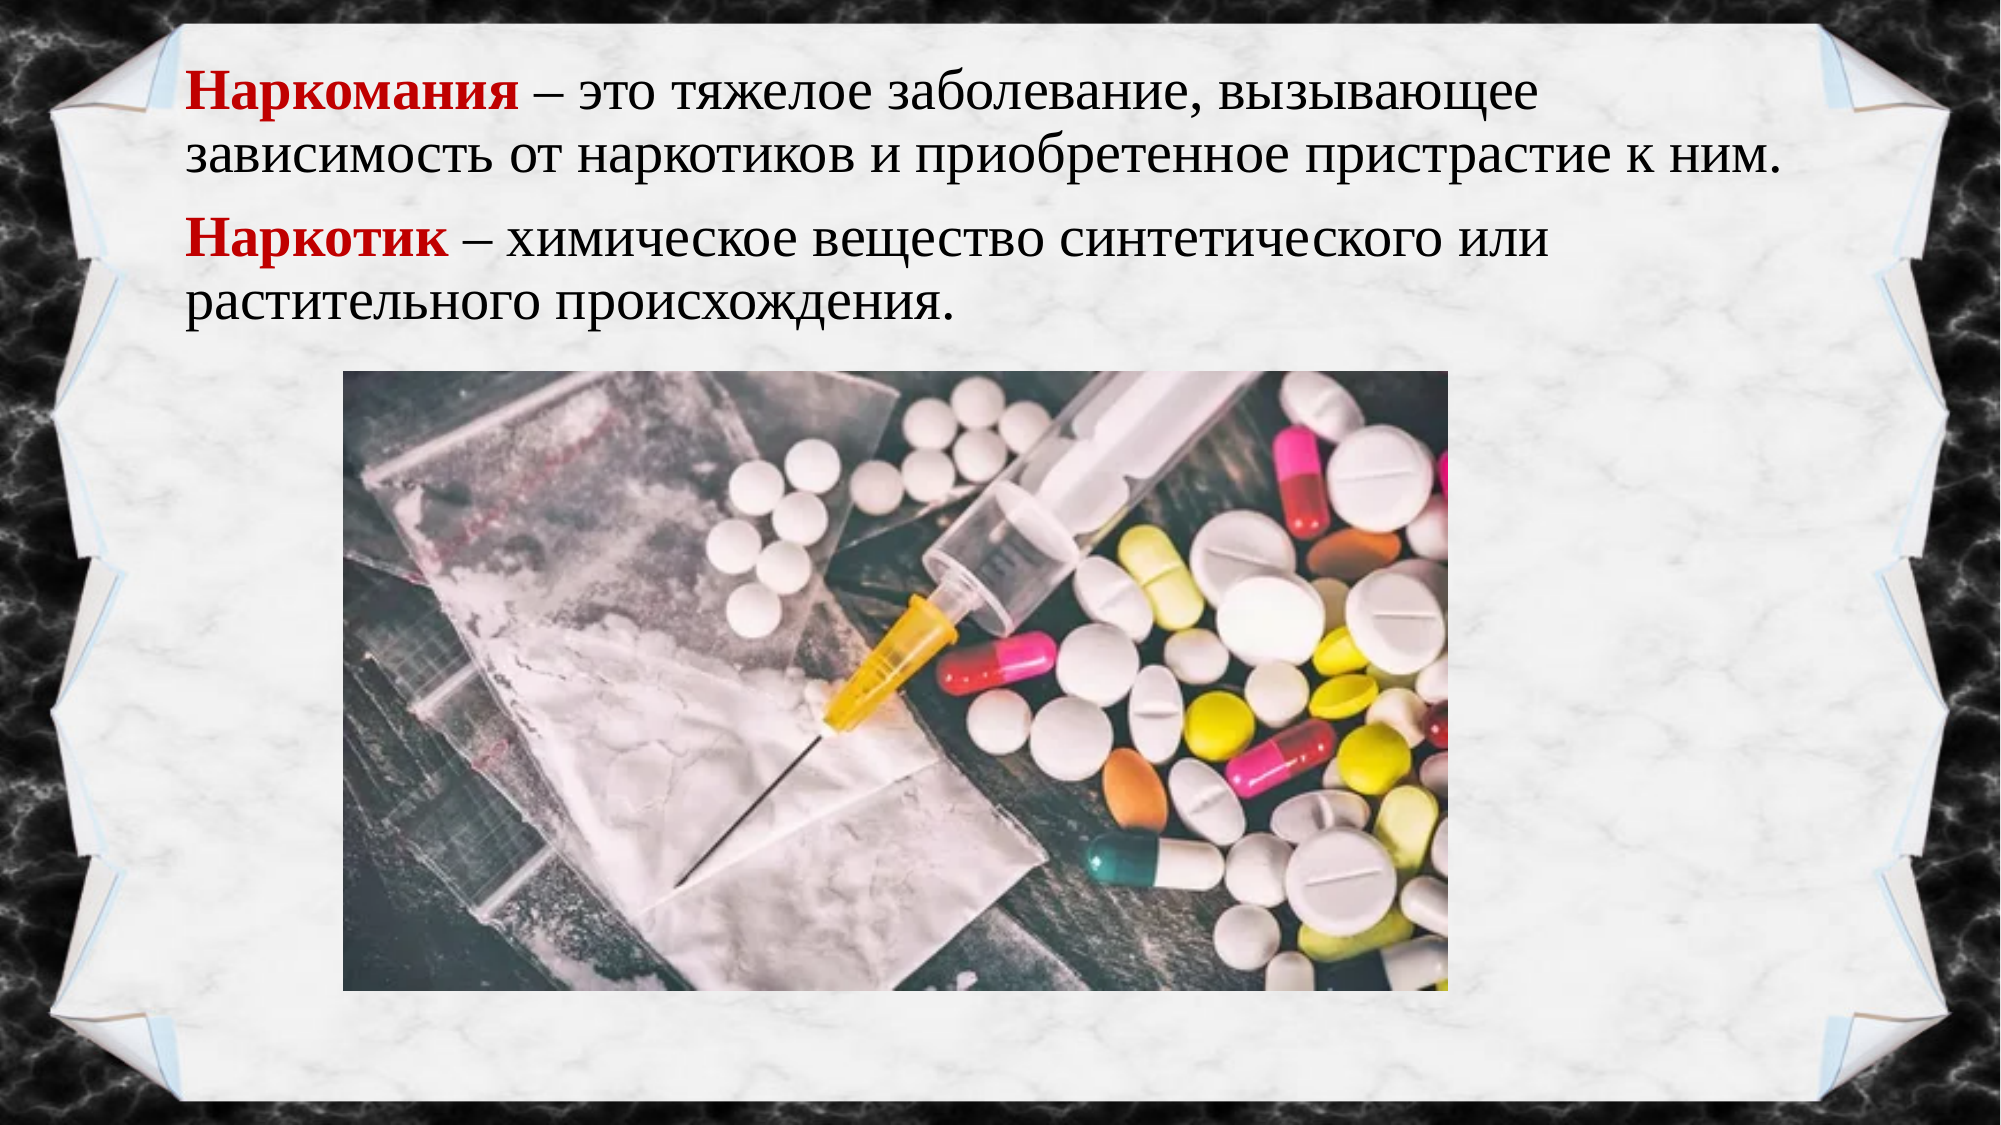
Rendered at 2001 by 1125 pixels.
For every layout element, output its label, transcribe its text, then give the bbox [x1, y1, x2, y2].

picture [0, 0, 2001, 1125]
list Наркомания – это тяжелое заболевание, вызывающее зависимость от наркотиков и приобретенное пристрастие к ним. Наркотик – химическое вещество синтетического или растительного происхождения. [132, 51, 1824, 352]
